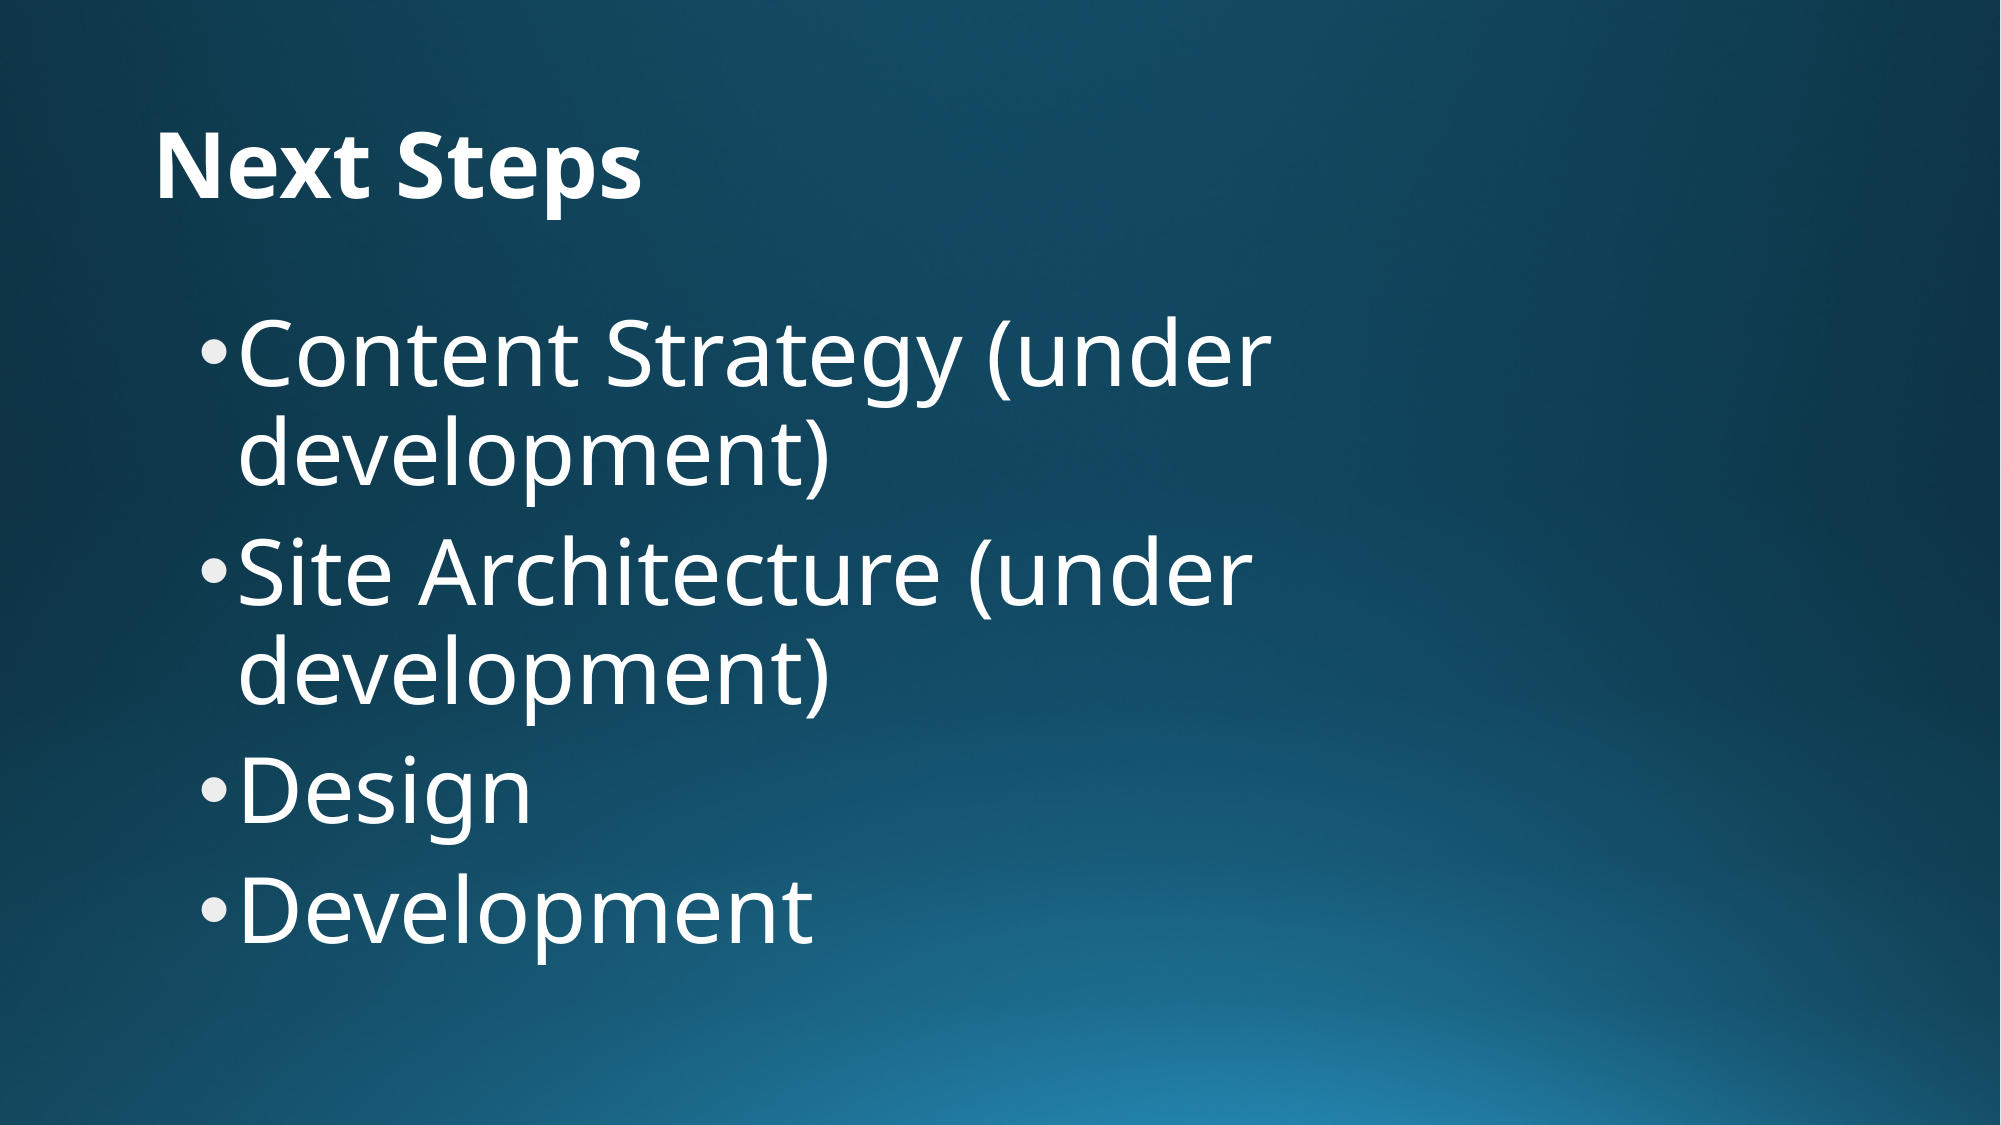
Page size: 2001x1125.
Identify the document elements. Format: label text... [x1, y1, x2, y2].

title Next Steps [137, 59, 1863, 278]
picture [0, 0, 2001, 1125]
list Content Strategy (under development) Site Architecture (under development) Design Development [183, 299, 1863, 1014]
